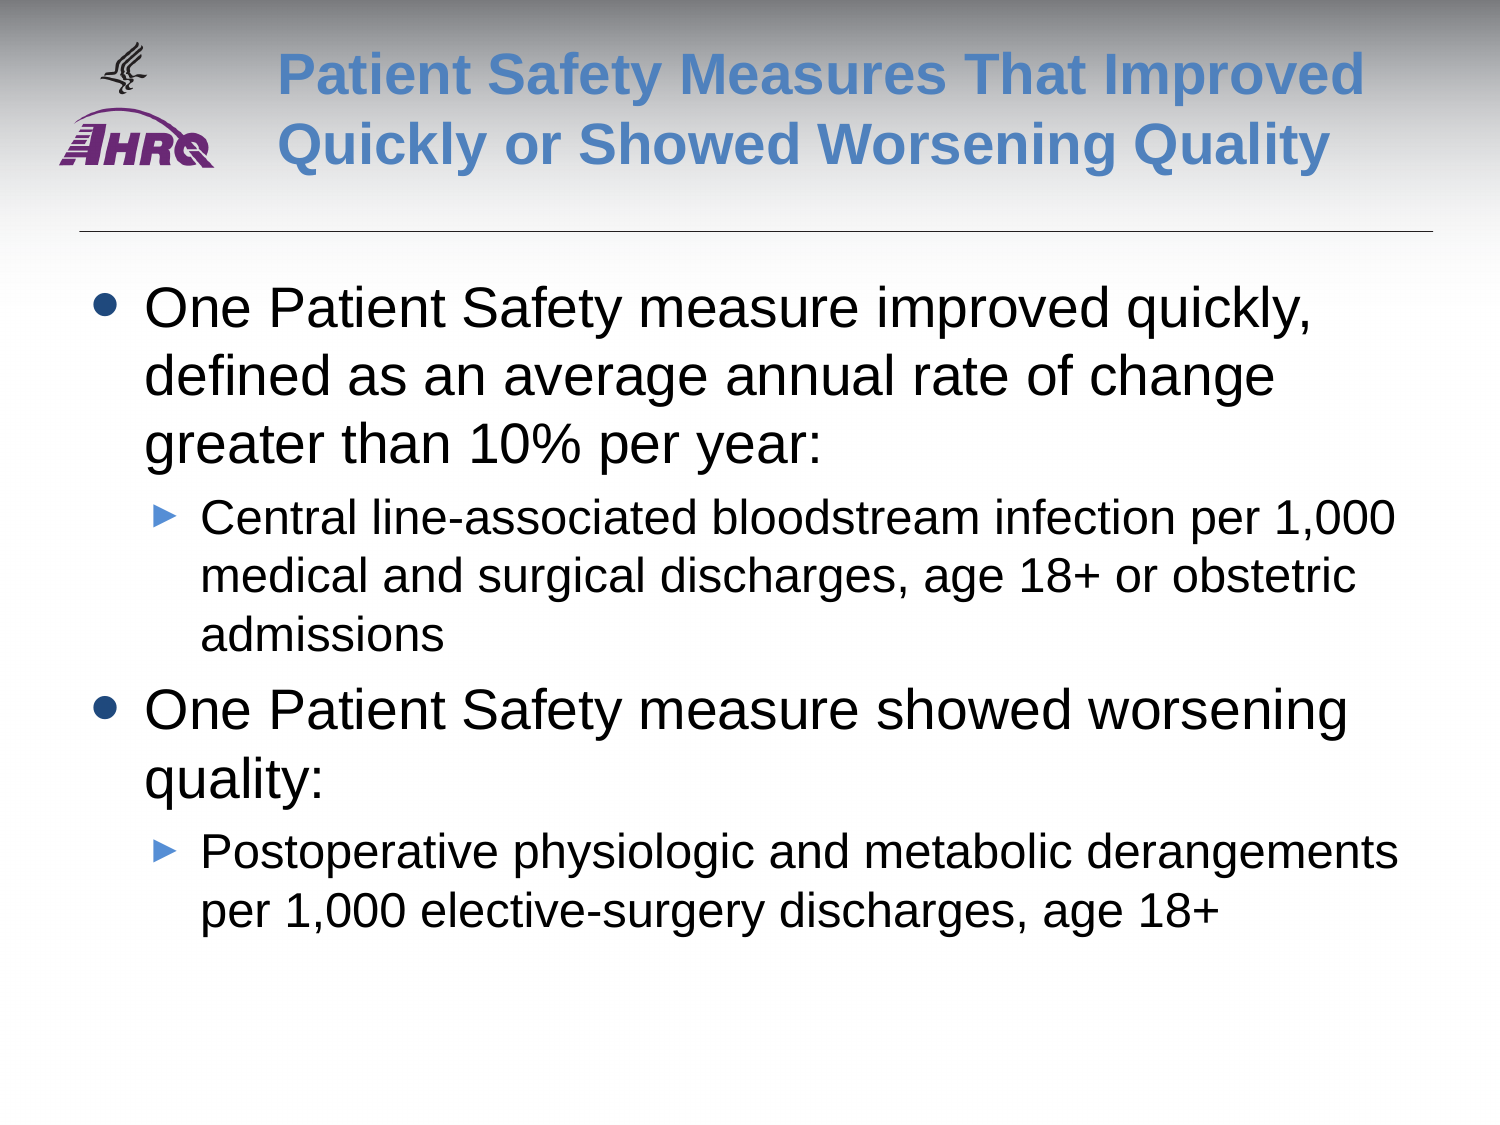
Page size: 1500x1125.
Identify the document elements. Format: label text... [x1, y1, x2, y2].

title Patient Safety Measures That Improved Quickly or Showed Worsening Quality [262, 0, 1425, 213]
picture [0, 0, 1500, 1125]
list One Patient Safety measure improved quickly, defined as an average annual rate of change greater than 10% per year: Central line-associated bloodstream infection per 1,000 medical and surgical discharges, age 18+ or obstetric admissions One Patient Safety measure showed worsening quality: Postoperative physiologic and metabolic derangements per 1,000 elective-surgery discharges, age 18+ [75, 262, 1425, 1005]
